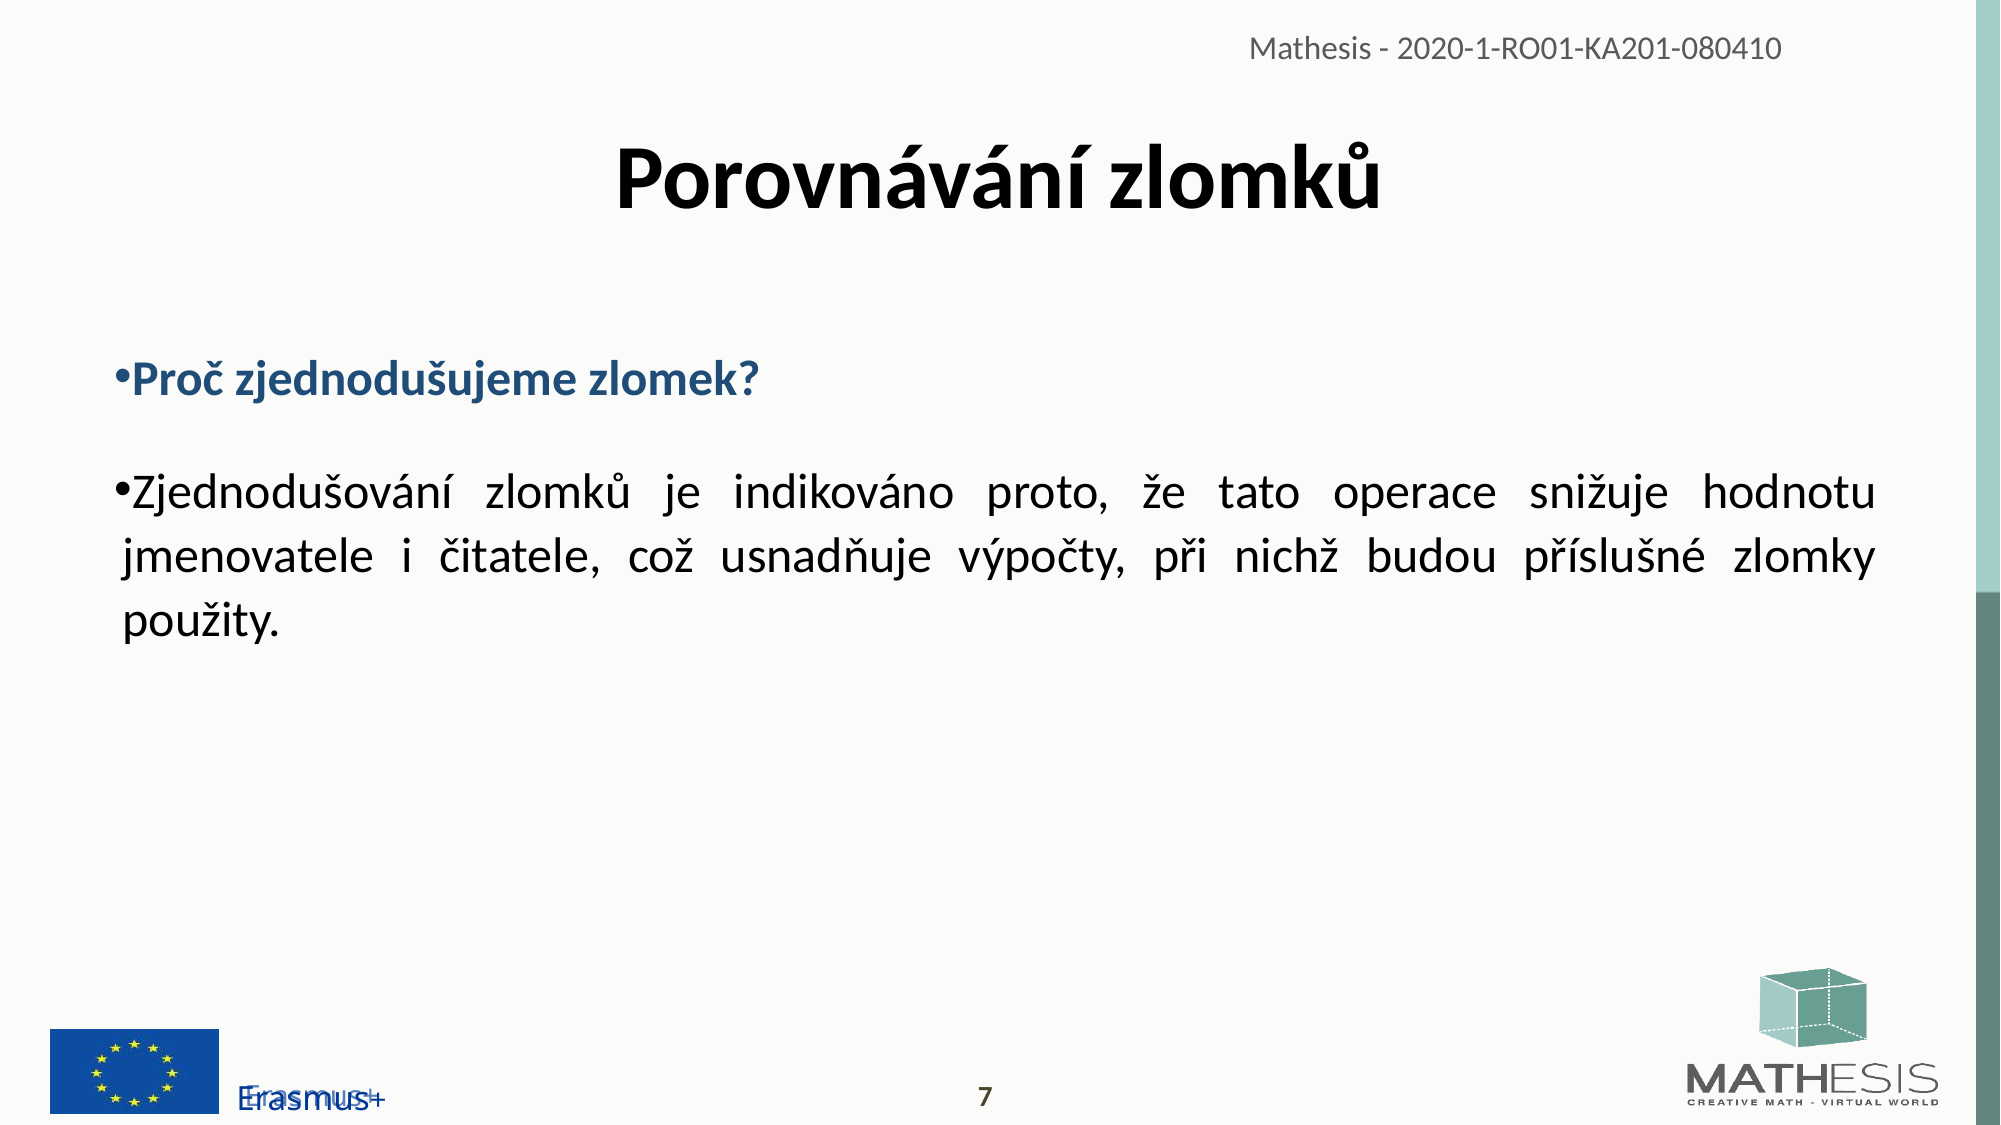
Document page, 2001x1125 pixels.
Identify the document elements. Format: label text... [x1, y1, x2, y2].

picture [50, 1029, 219, 1114]
title Porovnávání zlomků [99, 109, 1900, 298]
list Proč zjednodušujeme zlomek? Zjednodušování zlomků je indikováno proto, že tato operace snižuje hodnotu jmenovatele i čitatele, což usnadňuje výpočty, při nichž budou příslušné zlomky použity. [99, 334, 1900, 930]
